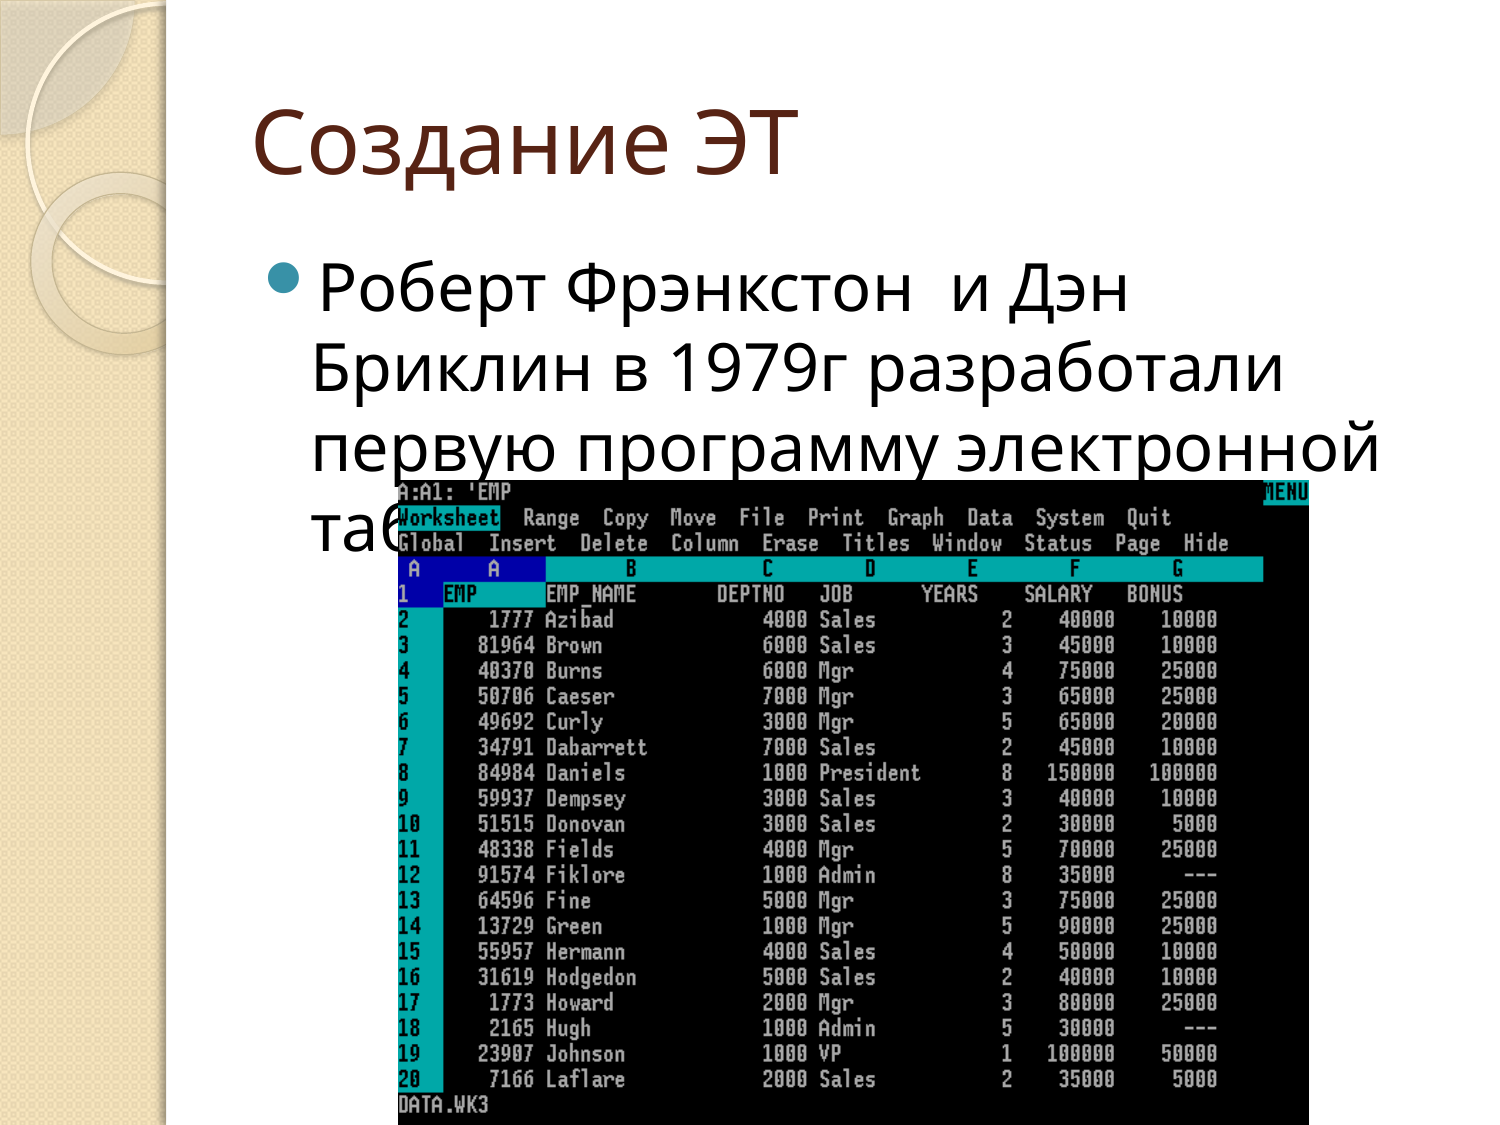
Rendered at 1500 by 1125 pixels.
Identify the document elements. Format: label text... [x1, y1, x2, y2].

list Роберт Фрэнкстон и Дэн Бриклин в 1979г разработали первую программу электронной таблицы [235, 237, 1466, 1025]
picture [398, 480, 1309, 1125]
title Создание ЭТ [235, 45, 1466, 233]
